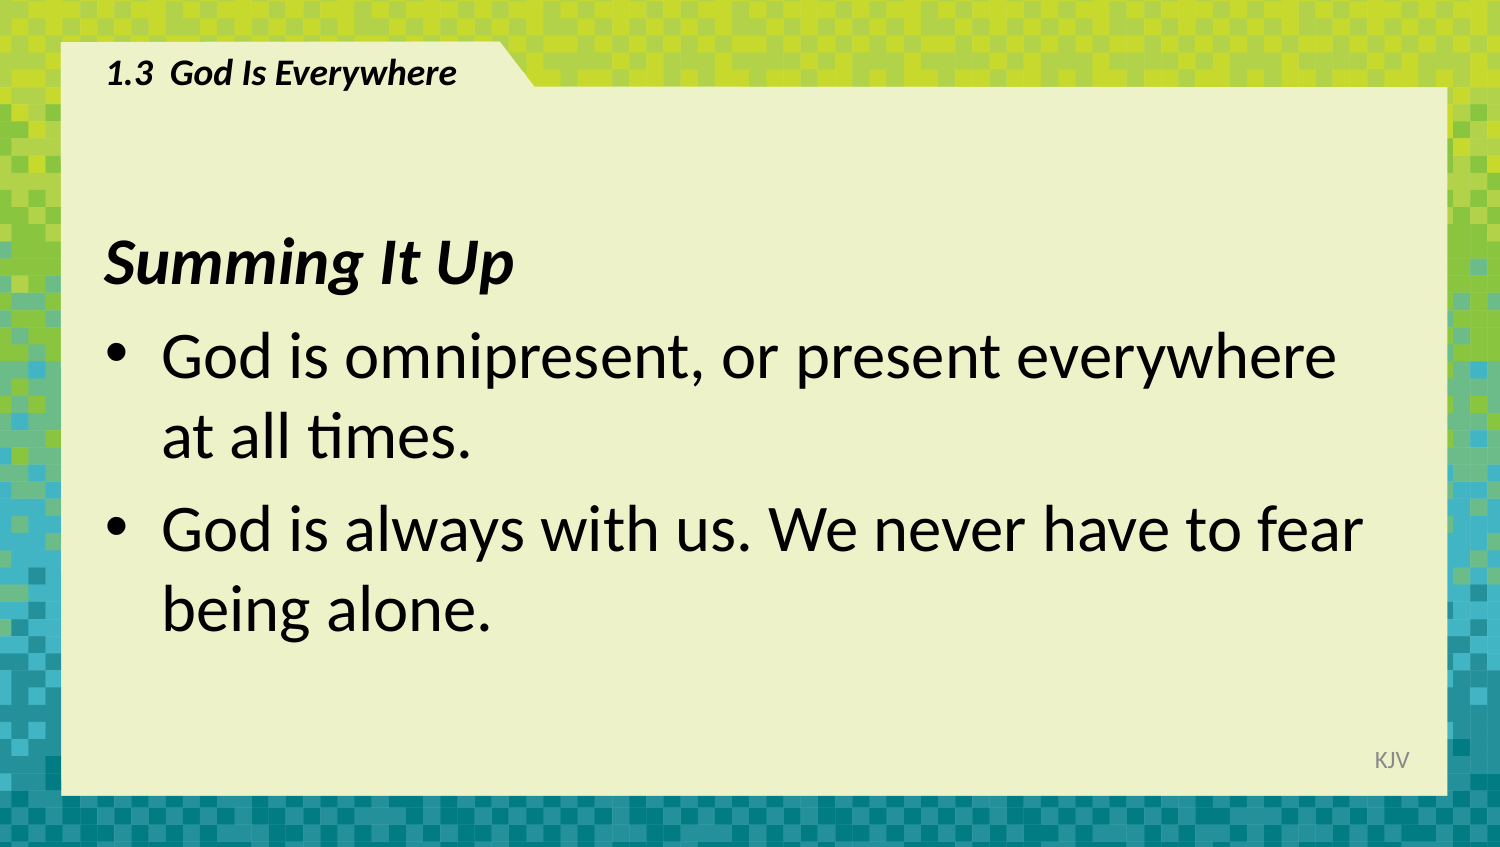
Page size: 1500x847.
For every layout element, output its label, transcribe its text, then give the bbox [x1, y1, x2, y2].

footer KJV [950, 736, 1425, 782]
picture [0, 0, 1500, 847]
list Summing It Up God is omnipresent, or present everywhere at all times. God is always with us. We never have to fear being alone. [89, 141, 1403, 722]
title 1.3 God Is Everywhere [89, 33, 1420, 108]
